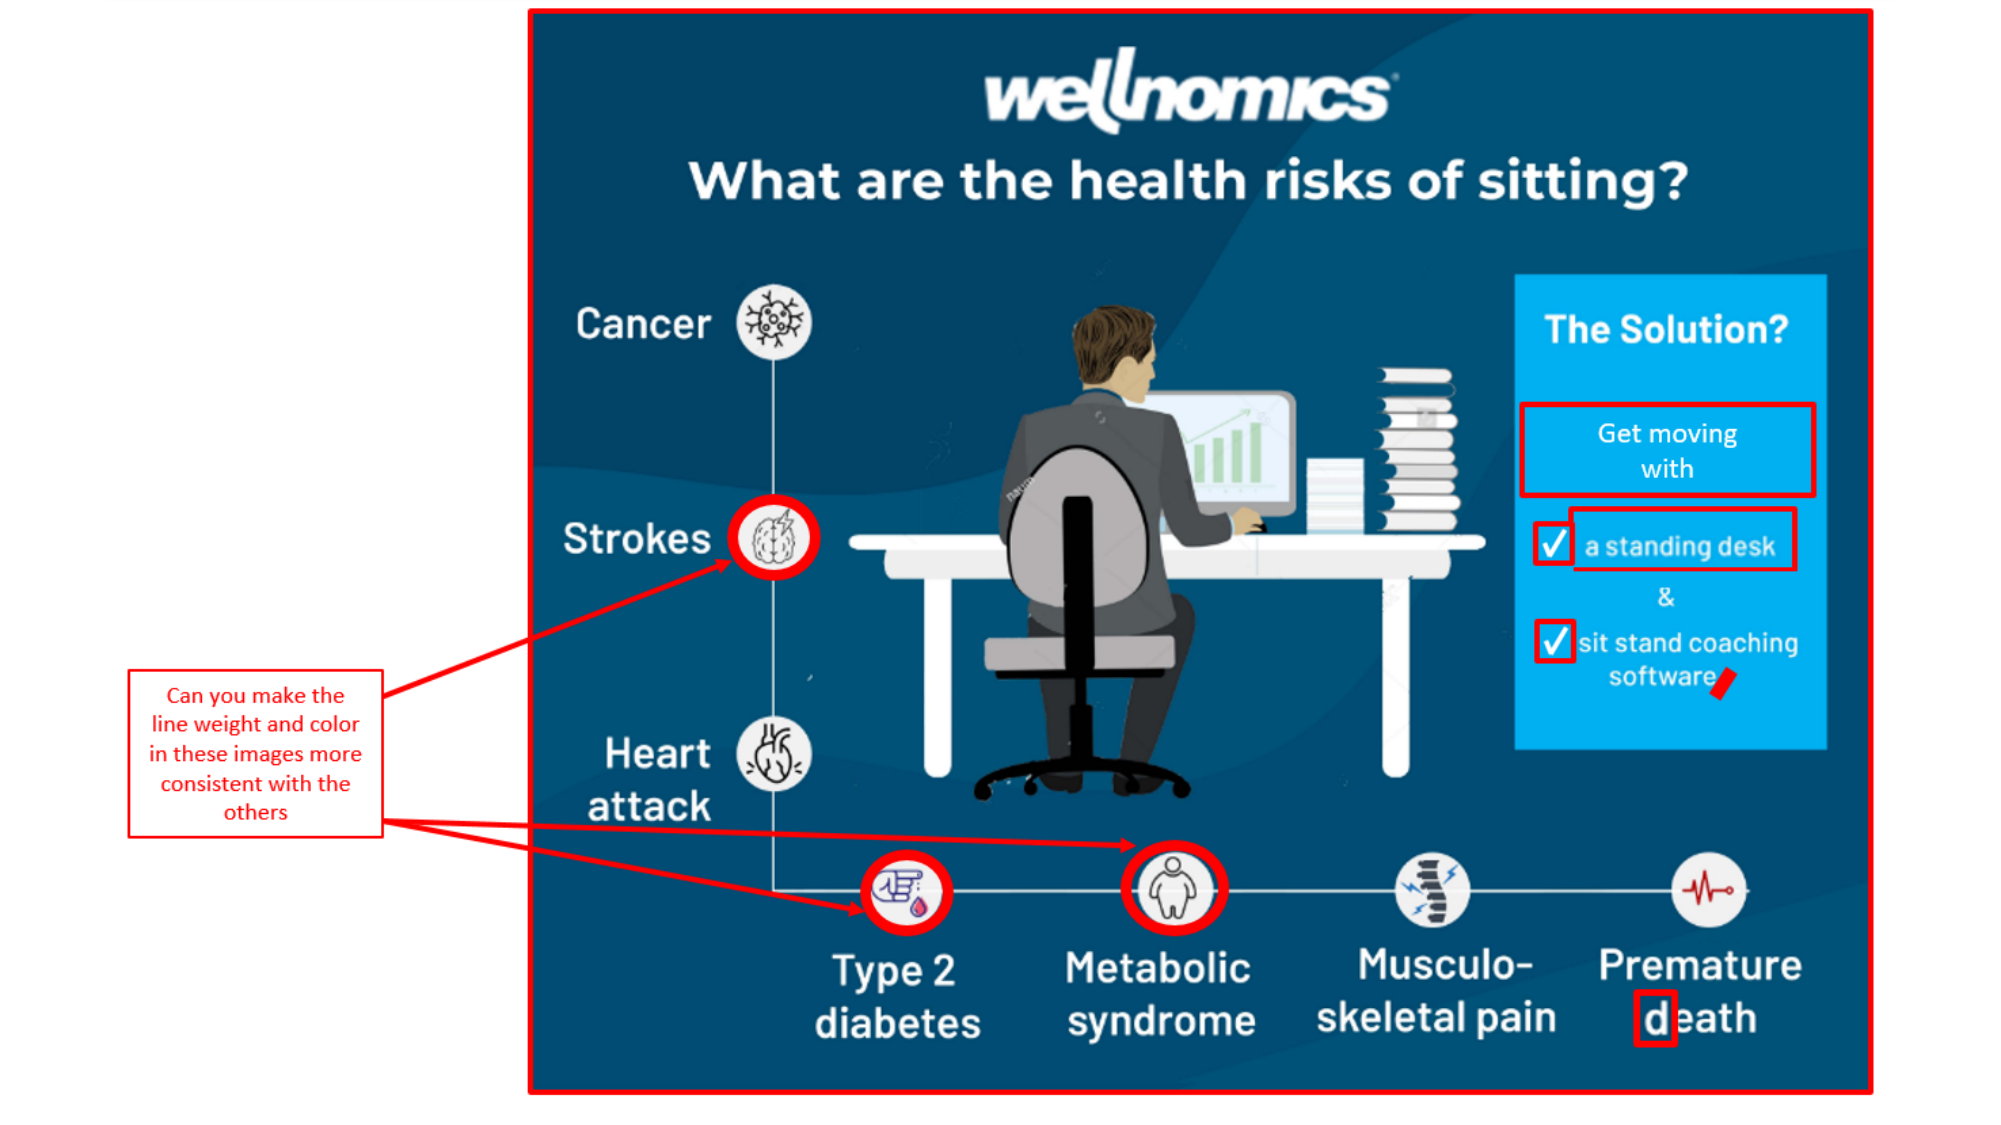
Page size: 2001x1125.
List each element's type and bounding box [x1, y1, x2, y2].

picture [106, 0, 1894, 1125]
